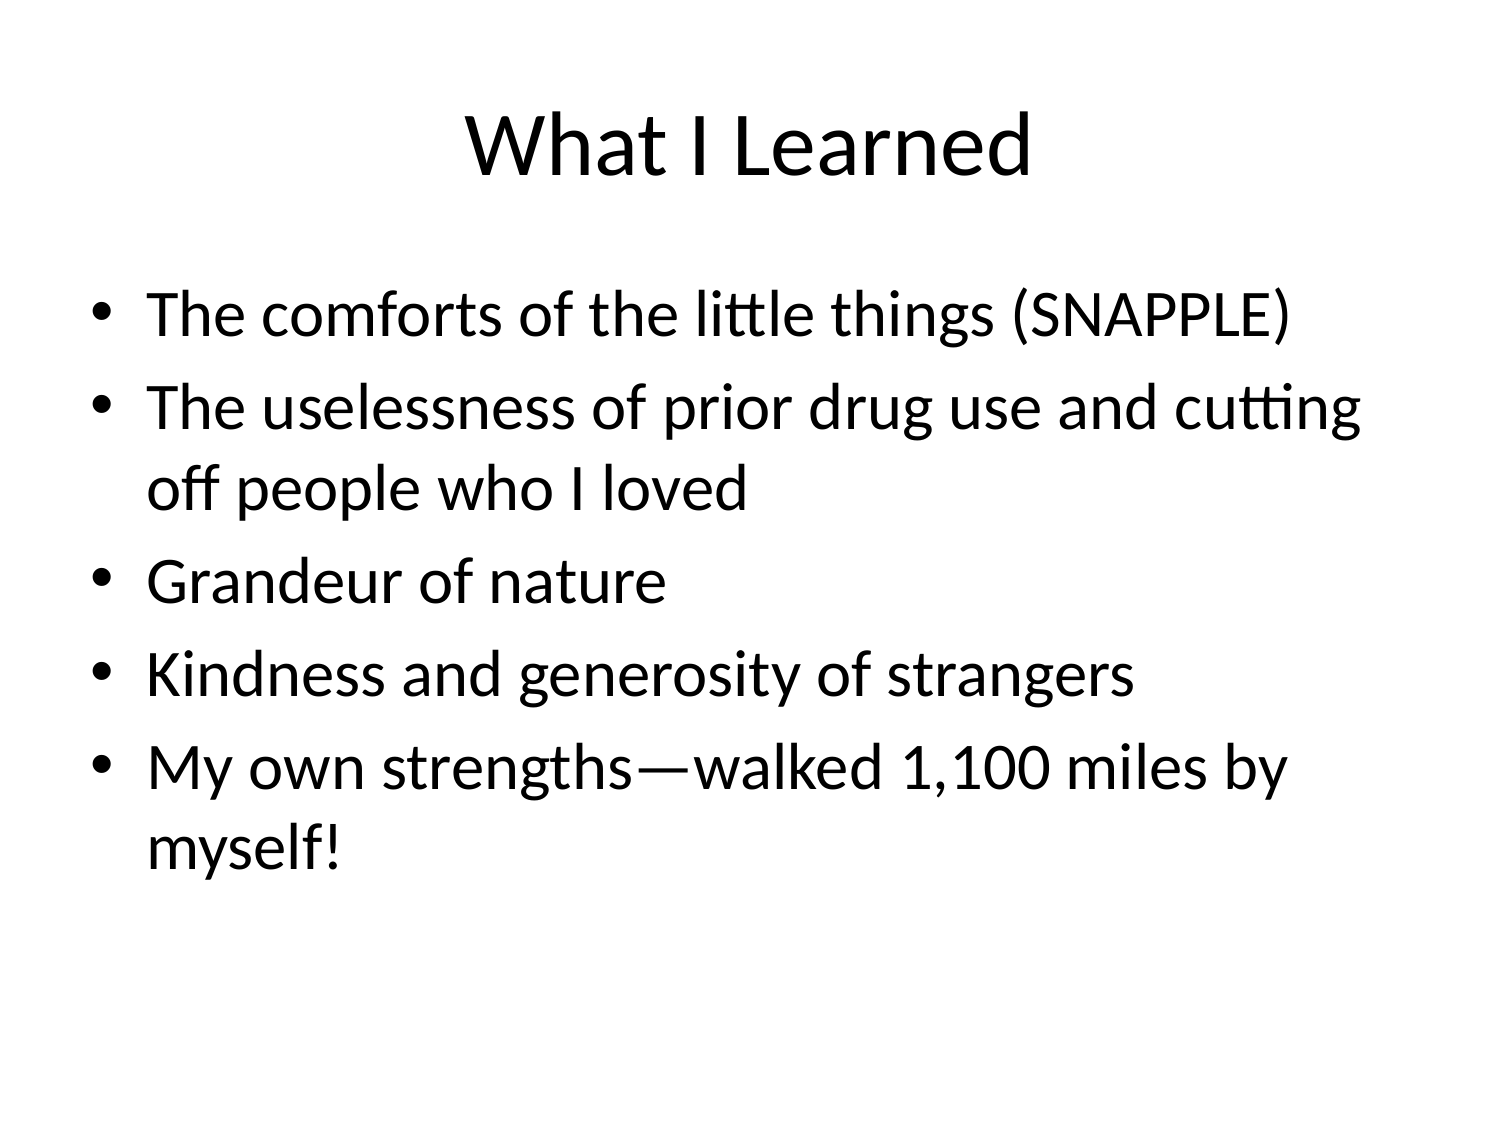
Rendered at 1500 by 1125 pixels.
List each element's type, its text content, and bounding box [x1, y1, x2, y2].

title What I Learned [75, 45, 1425, 233]
list The comforts of the little things (SNAPPLE) The uselessness of prior drug use and cutting off people who I loved Grandeur of nature Kindness and generosity of strangers My own strengths—walked 1,100 miles by myself! [75, 262, 1425, 1005]
